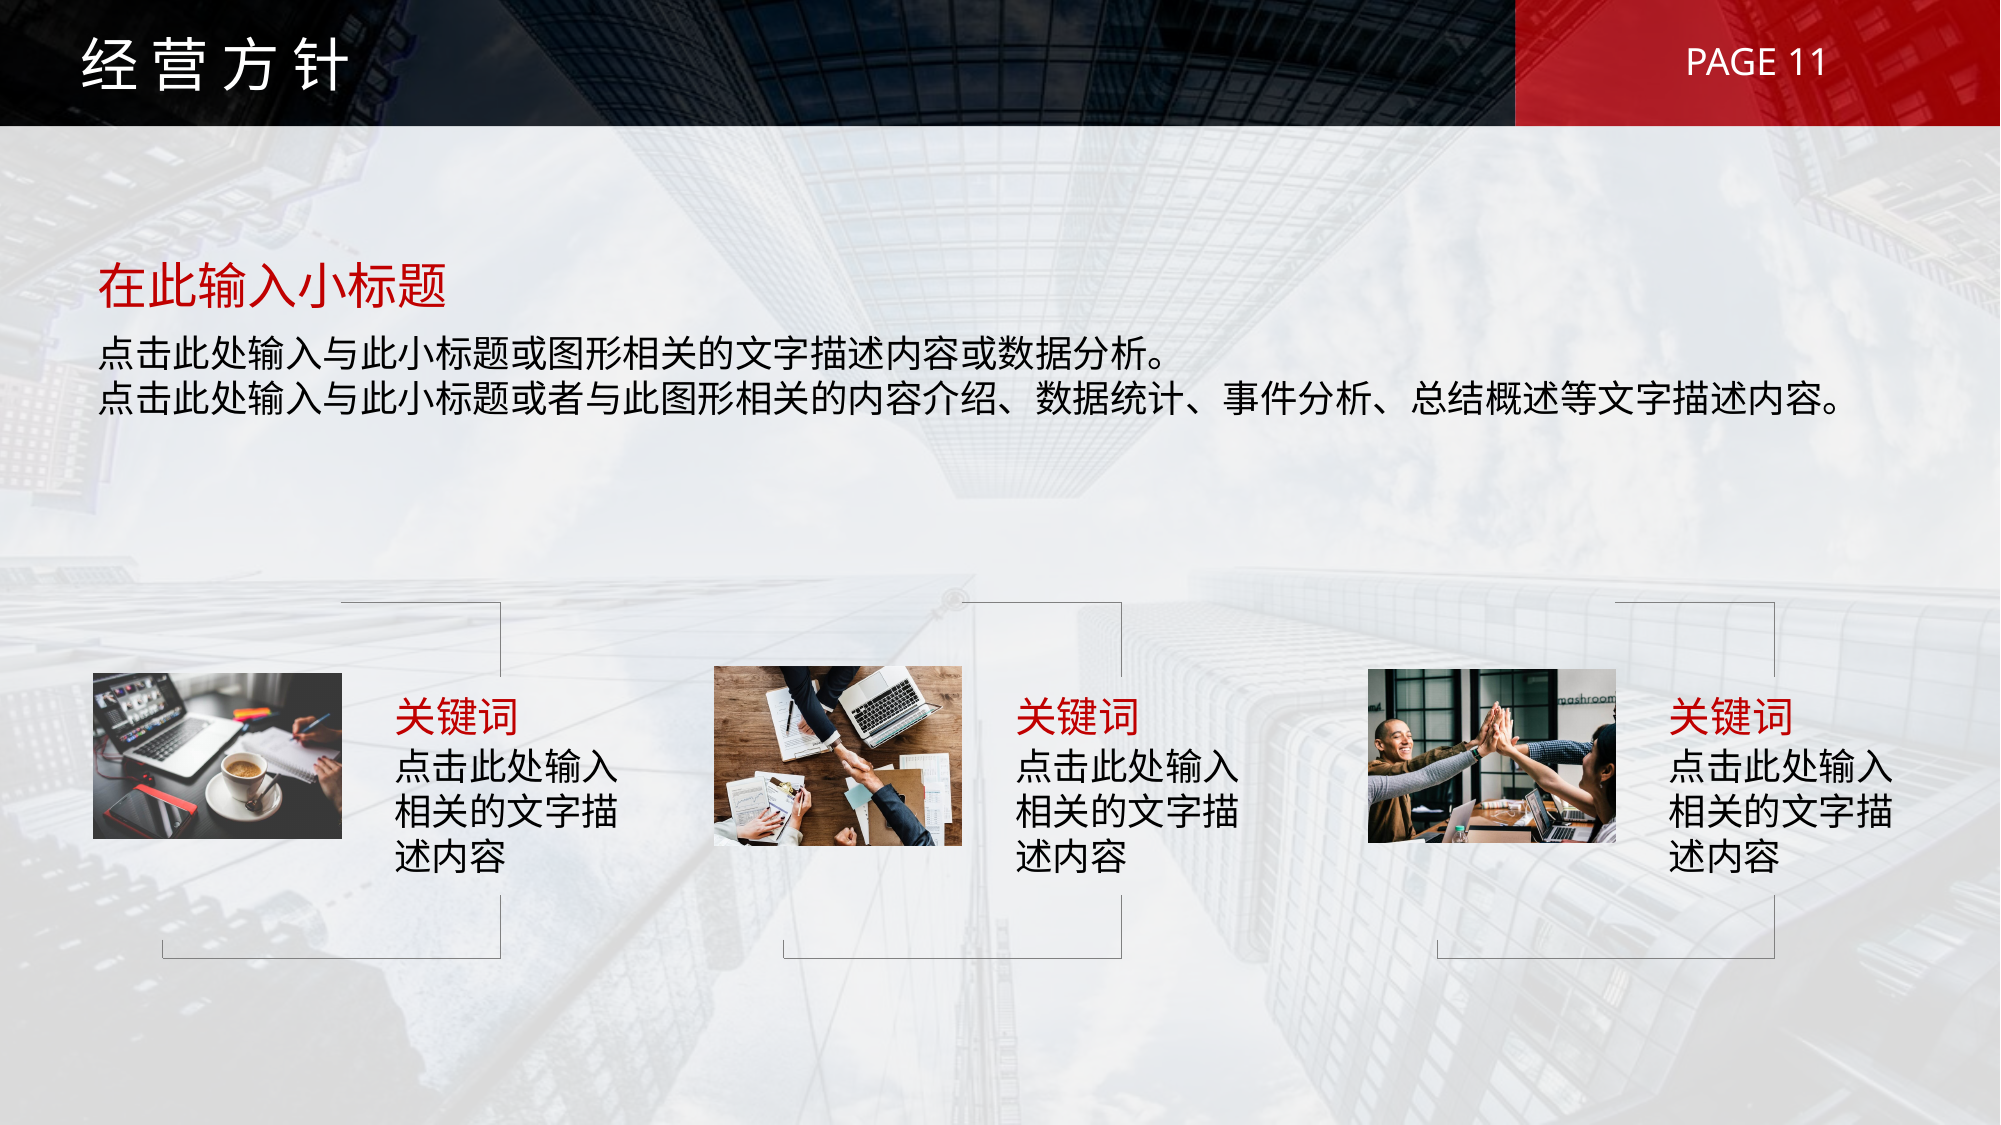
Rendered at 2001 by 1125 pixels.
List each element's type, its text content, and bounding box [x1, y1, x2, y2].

title 经营方针 [65, 20, 931, 106]
picture [1368, 669, 1616, 843]
picture [714, 666, 962, 846]
text_box 关键词 [1653, 683, 1945, 735]
text_box 点击此处输入相关的文字描述内容 [379, 735, 671, 886]
text_box 关键词 [1000, 683, 1291, 735]
text_box 关键词 [379, 683, 671, 735]
text_box 点击此处输入与此小标题或图形相关的文字描述内容或数据分析。 点击此处输入与此小标题或者与此图形相关的内容介绍、数据统计、事件分析、总结概述等文字描述内容。 [83, 322, 1877, 428]
text_box 点击此处输入相关的文字描述内容 [1000, 735, 1291, 886]
picture [93, 673, 342, 839]
text_box 在此输入小标题 [83, 246, 553, 322]
picture [0, 0, 1515, 126]
text_box 点击此处输入相关的文字描述内容 [1653, 735, 1945, 886]
